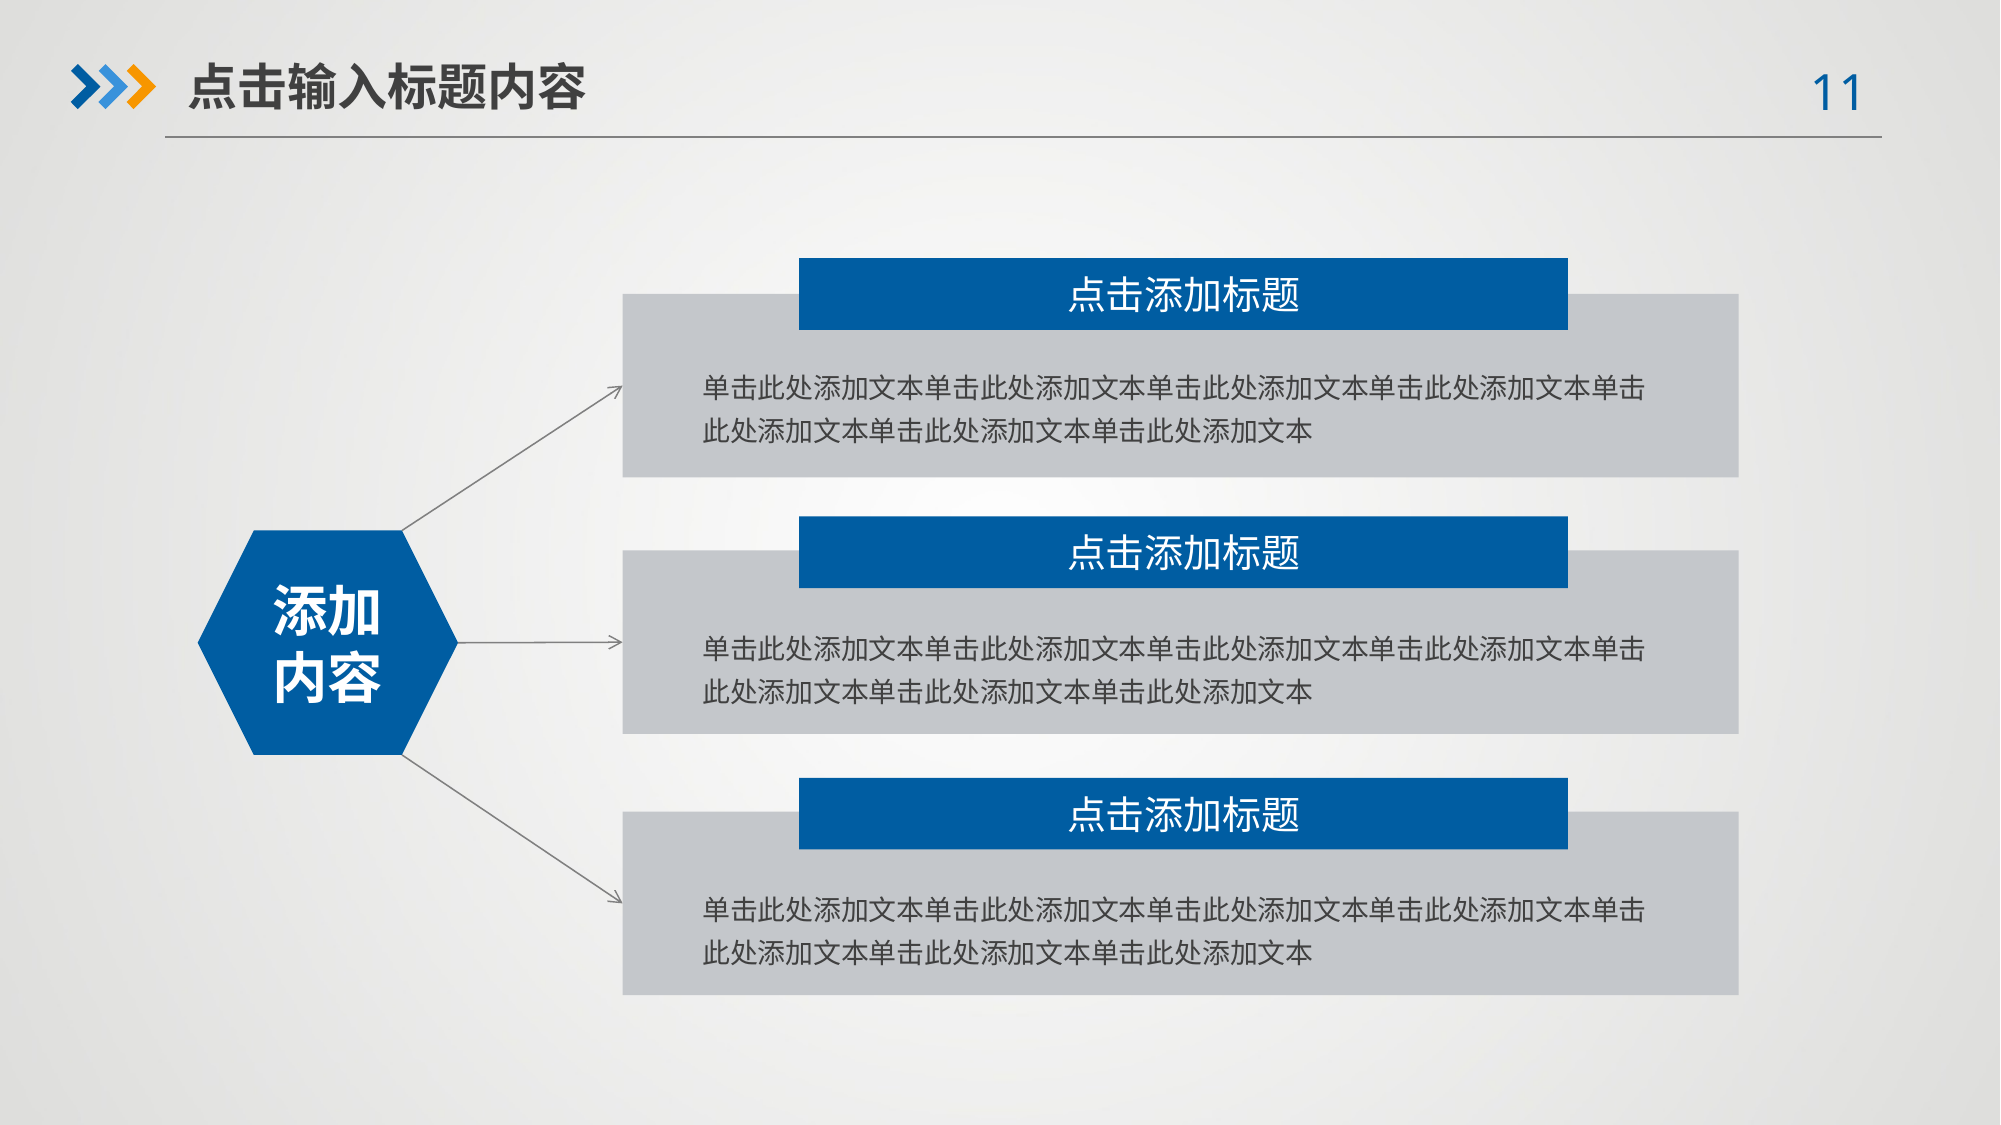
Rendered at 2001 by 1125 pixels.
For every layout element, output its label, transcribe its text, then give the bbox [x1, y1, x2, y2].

text_box [621, 810, 1741, 997]
text_box 单击此处添加文本单击此处添加文本单击此处添加文本单击此处添加文本单击此处添加文本单击此处添加文本单击此处添加文本 [687, 353, 1680, 455]
text_box 添加内容 [195, 528, 460, 757]
picture [0, 0, 2000, 1125]
text_box [621, 292, 1741, 479]
text_box 单击此处添加文本单击此处添加文本单击此处添加文本单击此处添加文本单击此处添加文本单击此处添加文本单击此处添加文本 [687, 875, 1680, 977]
text_box 点击添加标题 [797, 514, 1570, 590]
text_box 点击输入标题内容 [187, 43, 654, 127]
text_box 单击此处添加文本单击此处添加文本单击此处添加文本单击此处添加文本单击此处添加文本单击此处添加文本单击此处添加文本 [687, 613, 1680, 716]
text_box [621, 548, 1741, 736]
text_box 点击添加标题 [797, 776, 1570, 851]
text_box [401, 385, 623, 531]
text_box 点击添加标题 [797, 256, 1570, 332]
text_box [401, 754, 623, 904]
